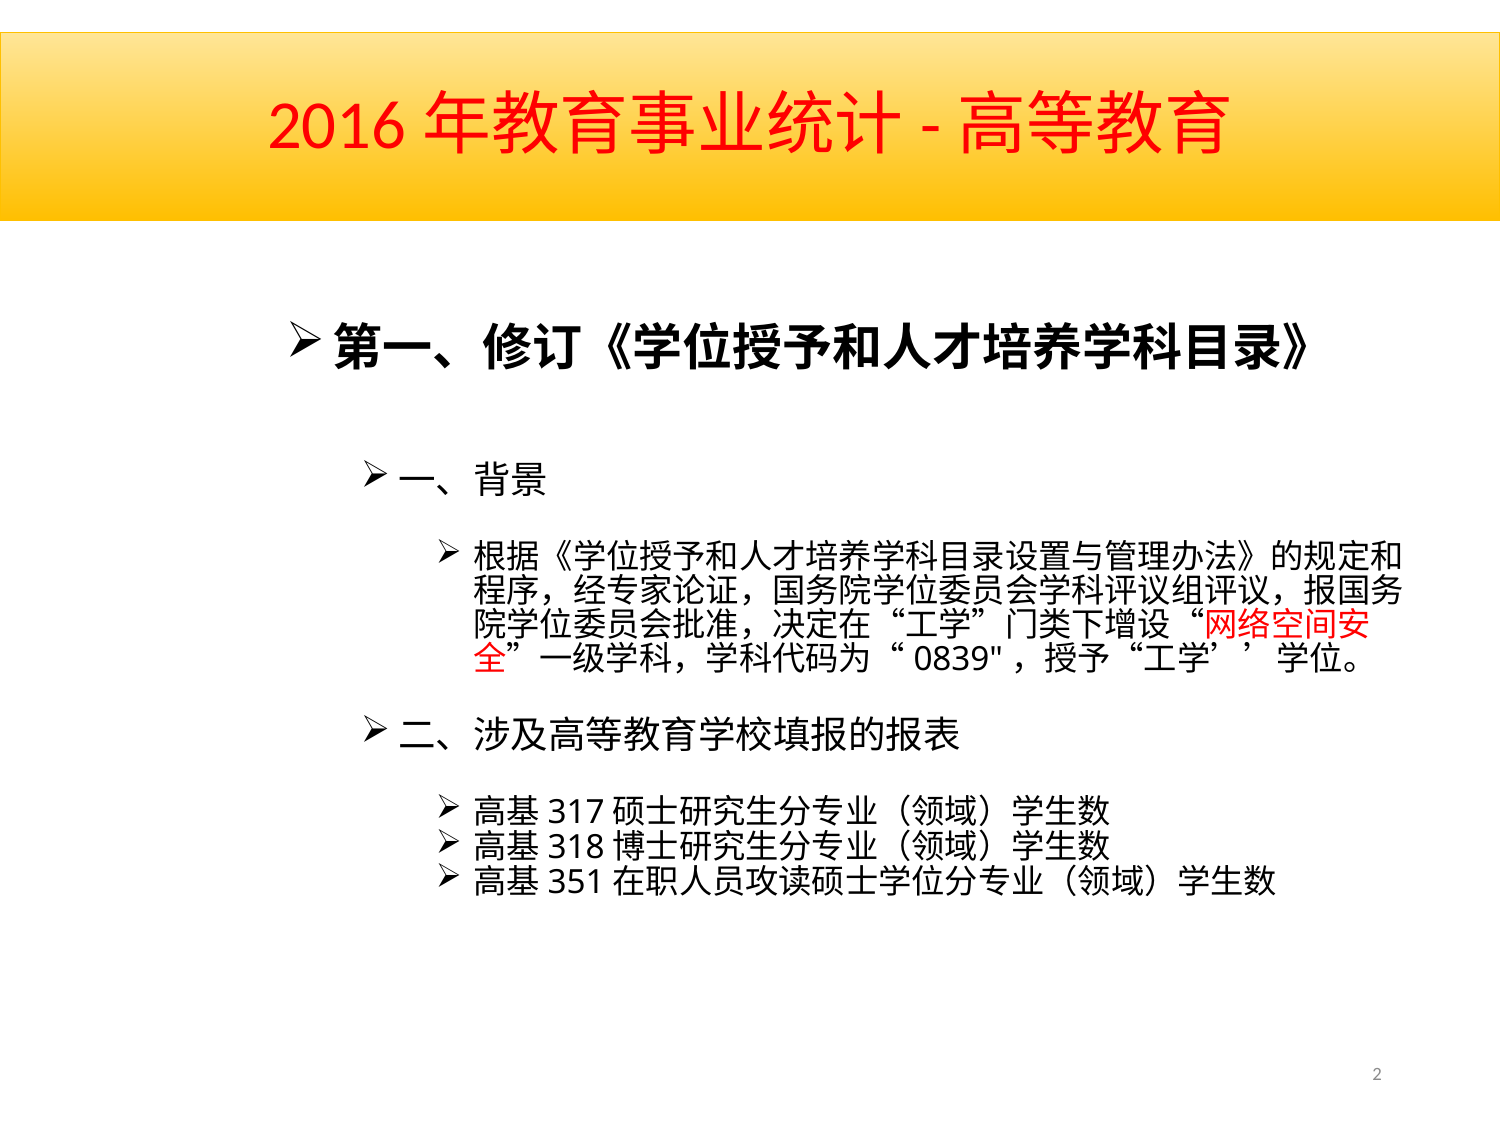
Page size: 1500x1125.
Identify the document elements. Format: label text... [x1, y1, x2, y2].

slide_number 2 [1059, 1042, 1397, 1103]
text_box 第一、修订《学位授予和人才培养学科目录》 一、背景 根据《学位授予和人才培养学科目录设置与管理办法》的规定和程序，经专家论证，国务院学位委员会学科评议组评议，报国务院学位委员会批准，决定在“工学”门类下增设“网络空间安全”一级学科，学科代码为“0839"，授予“工学’’学位。 二、涉及高等教育学校填报的报表 高基317硕士研究生分专业（领域）学生数 高基318博士研究生分专业（领域）学生数 高基351在职人员攻读硕士学位分专业（领域）学生数 [195, 255, 1425, 1053]
title 2016年教育事业统计-高等教育 [0, 32, 1500, 221]
